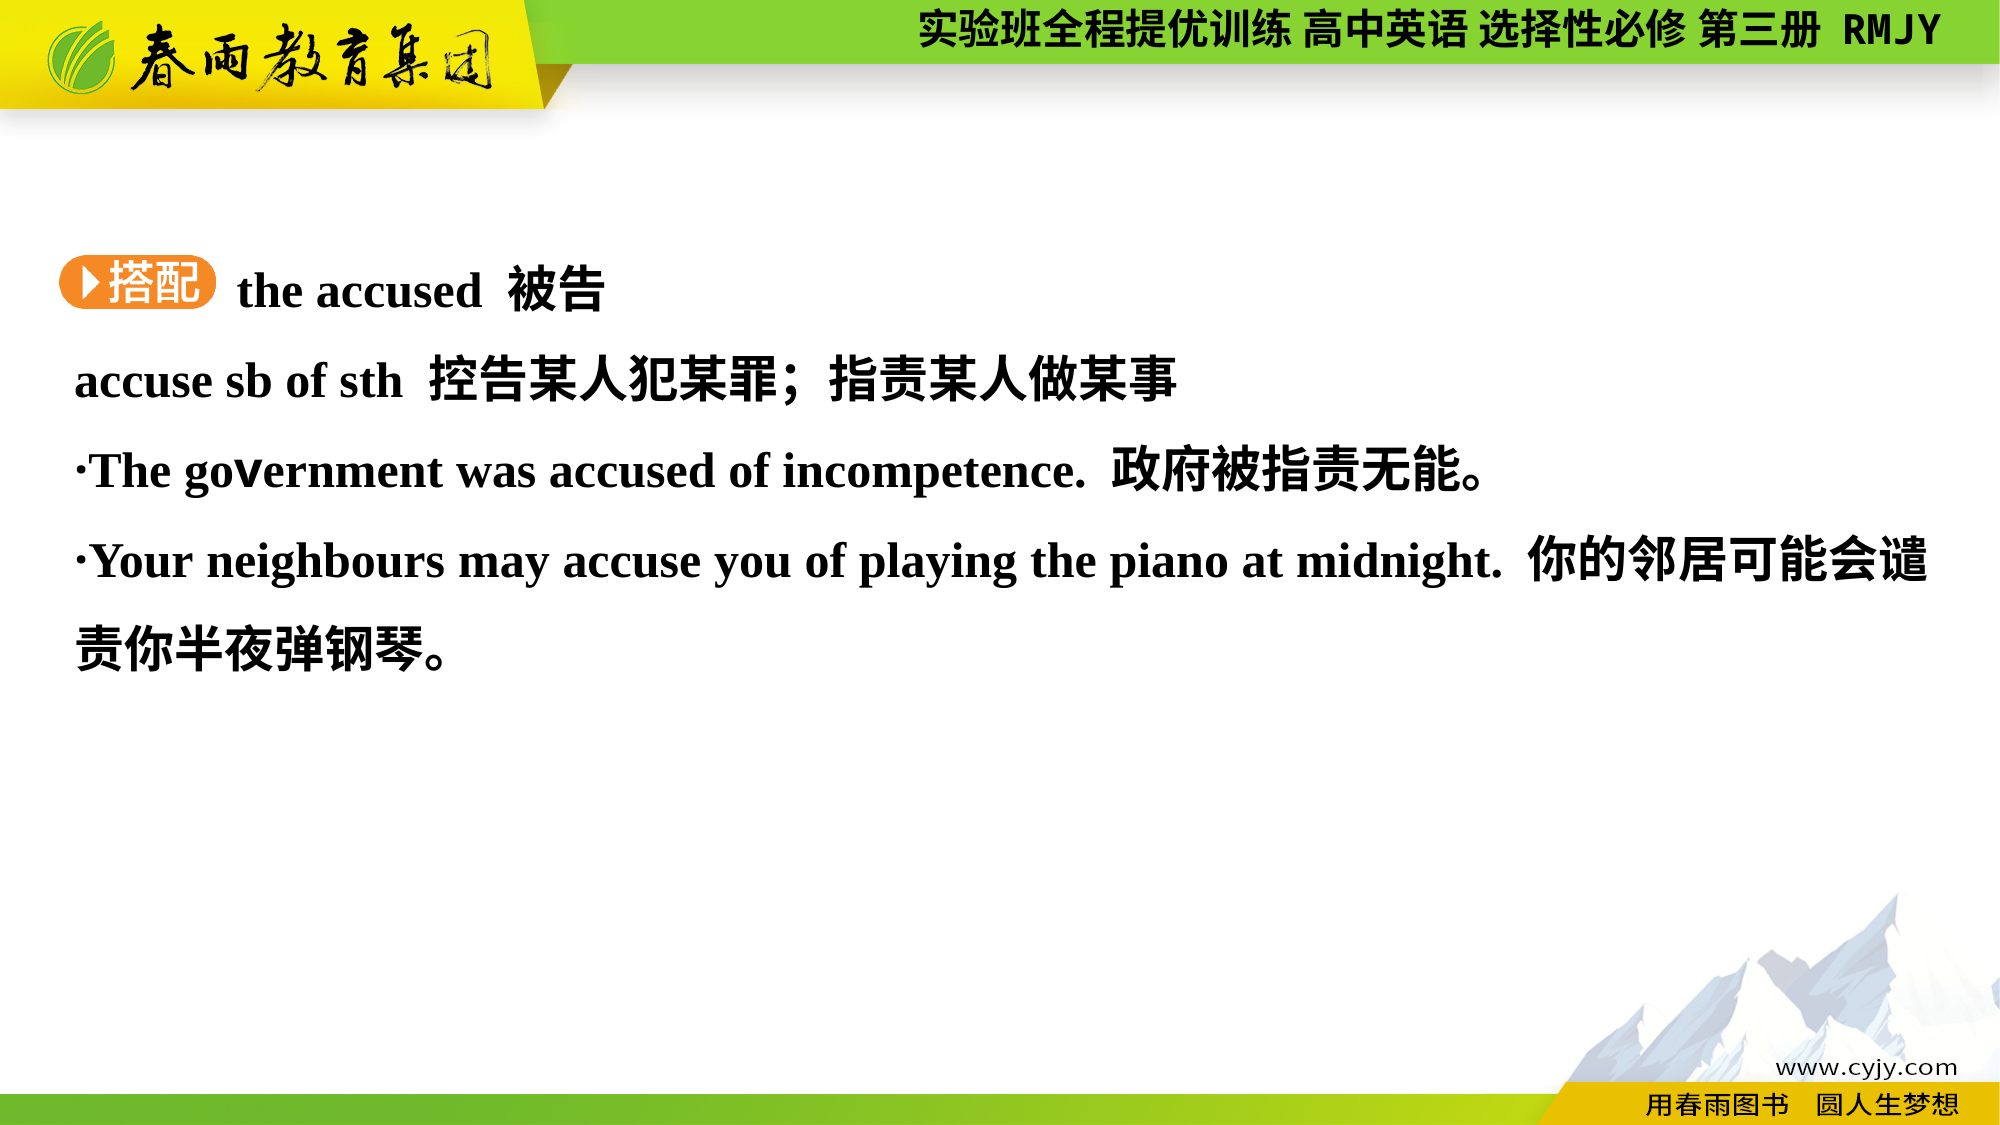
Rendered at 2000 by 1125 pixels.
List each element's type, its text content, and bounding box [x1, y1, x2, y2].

list the accused 被告 accuse sb of sth 控告某人犯某罪；指责某人做某事 ·The government was accused of incompetence. 政府被指责无能。 ·Your neighbours may accuse you of playing the piano at midnight. 你的邻居可能会谴责你半夜弹钢琴。 [59, 219, 1944, 678]
picture [0, 0, 2000, 1125]
